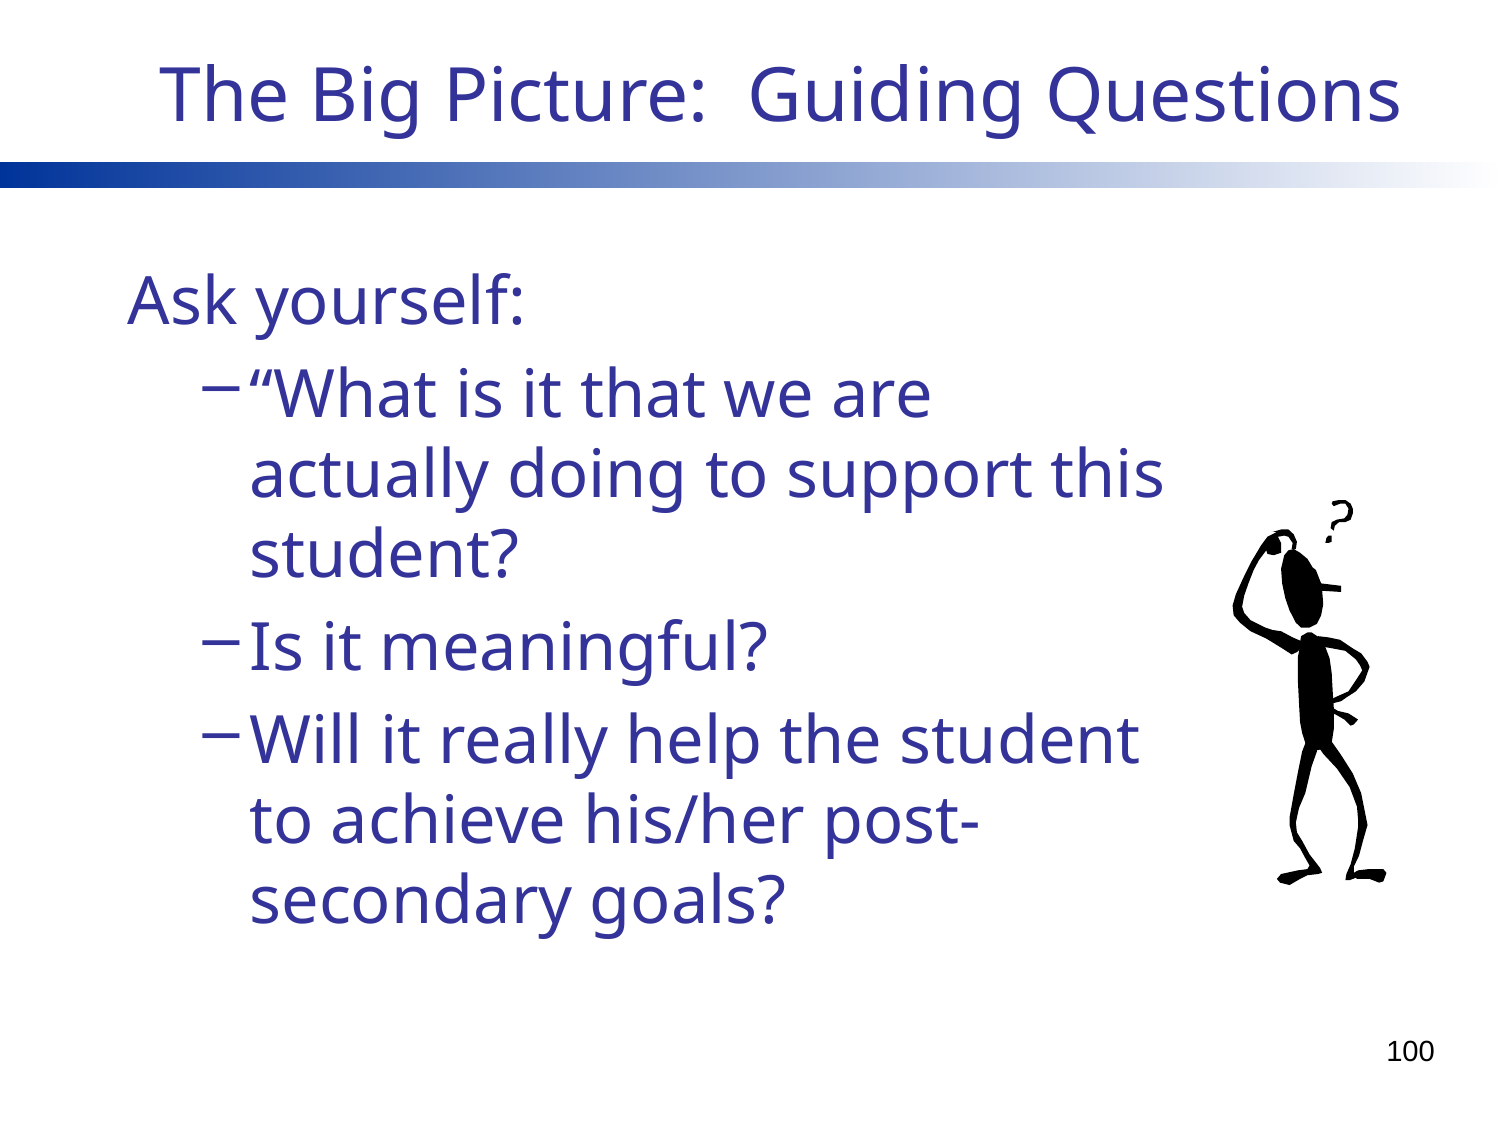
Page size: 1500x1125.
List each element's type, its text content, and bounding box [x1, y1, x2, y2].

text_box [1232, 499, 1388, 888]
slide_number 100 [1349, 1024, 1451, 1103]
list Ask yourself: “What is it that we are actually doing to support this student? Is it meaningful? Will it really help the student to achieve his/her post-secondary goals? [112, 249, 1200, 993]
title The Big Picture: Guiding Questions [137, 45, 1425, 138]
